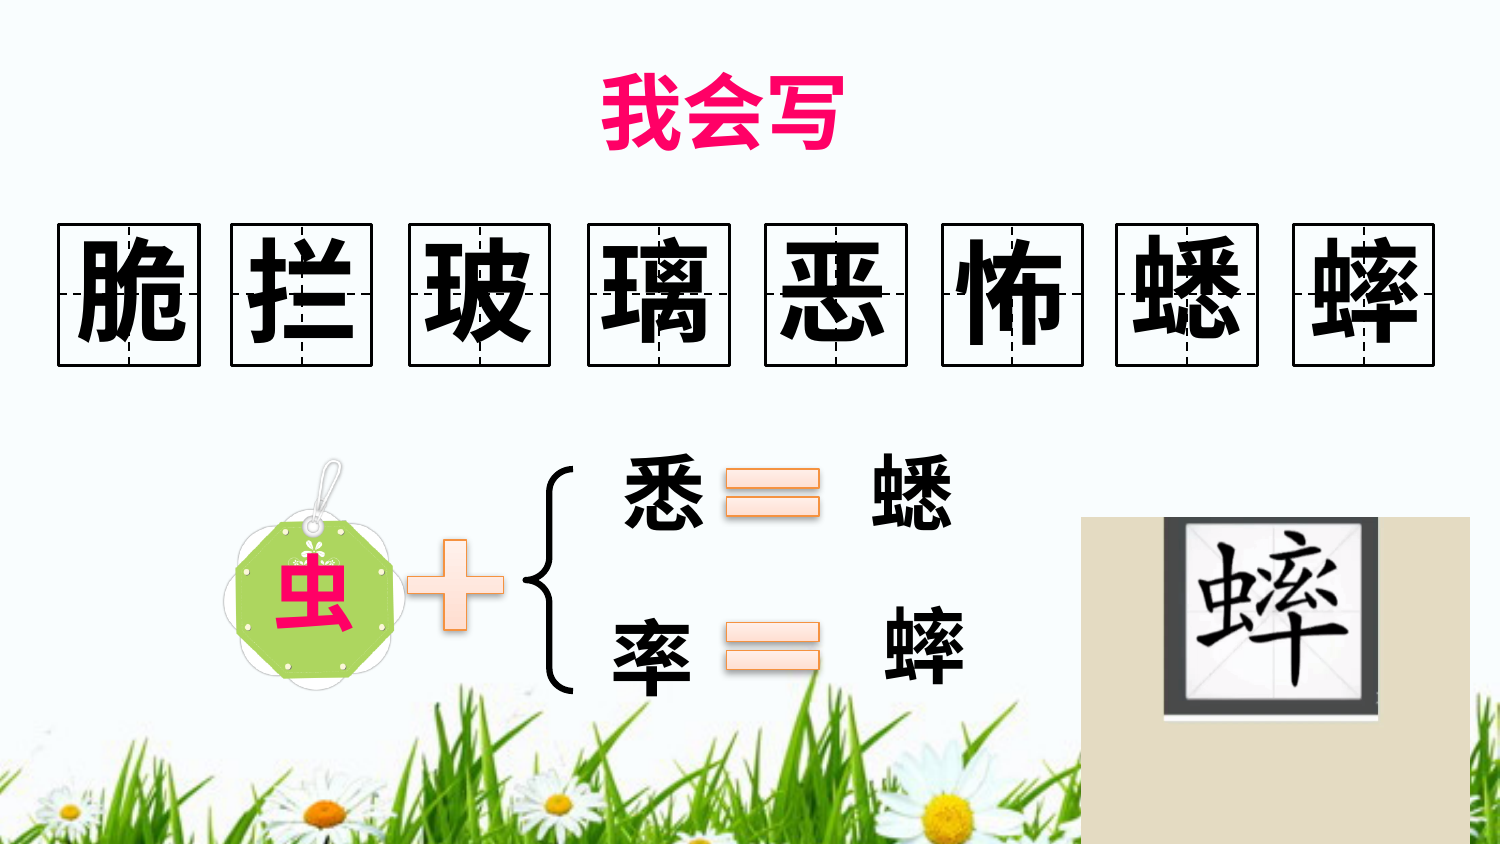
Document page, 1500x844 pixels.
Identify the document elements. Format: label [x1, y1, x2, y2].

text_box [58, 224, 200, 368]
text_box [218, 445, 410, 695]
text_box [1293, 224, 1434, 368]
text_box [409, 224, 550, 368]
text_box [941, 224, 1083, 368]
text_box [1080, 516, 1471, 844]
text_box [765, 224, 907, 368]
text_box [1116, 224, 1258, 368]
text_box [726, 622, 820, 670]
text_box [230, 224, 372, 368]
picture [0, 0, 1500, 844]
text_box [588, 224, 730, 368]
text_box [726, 468, 820, 517]
